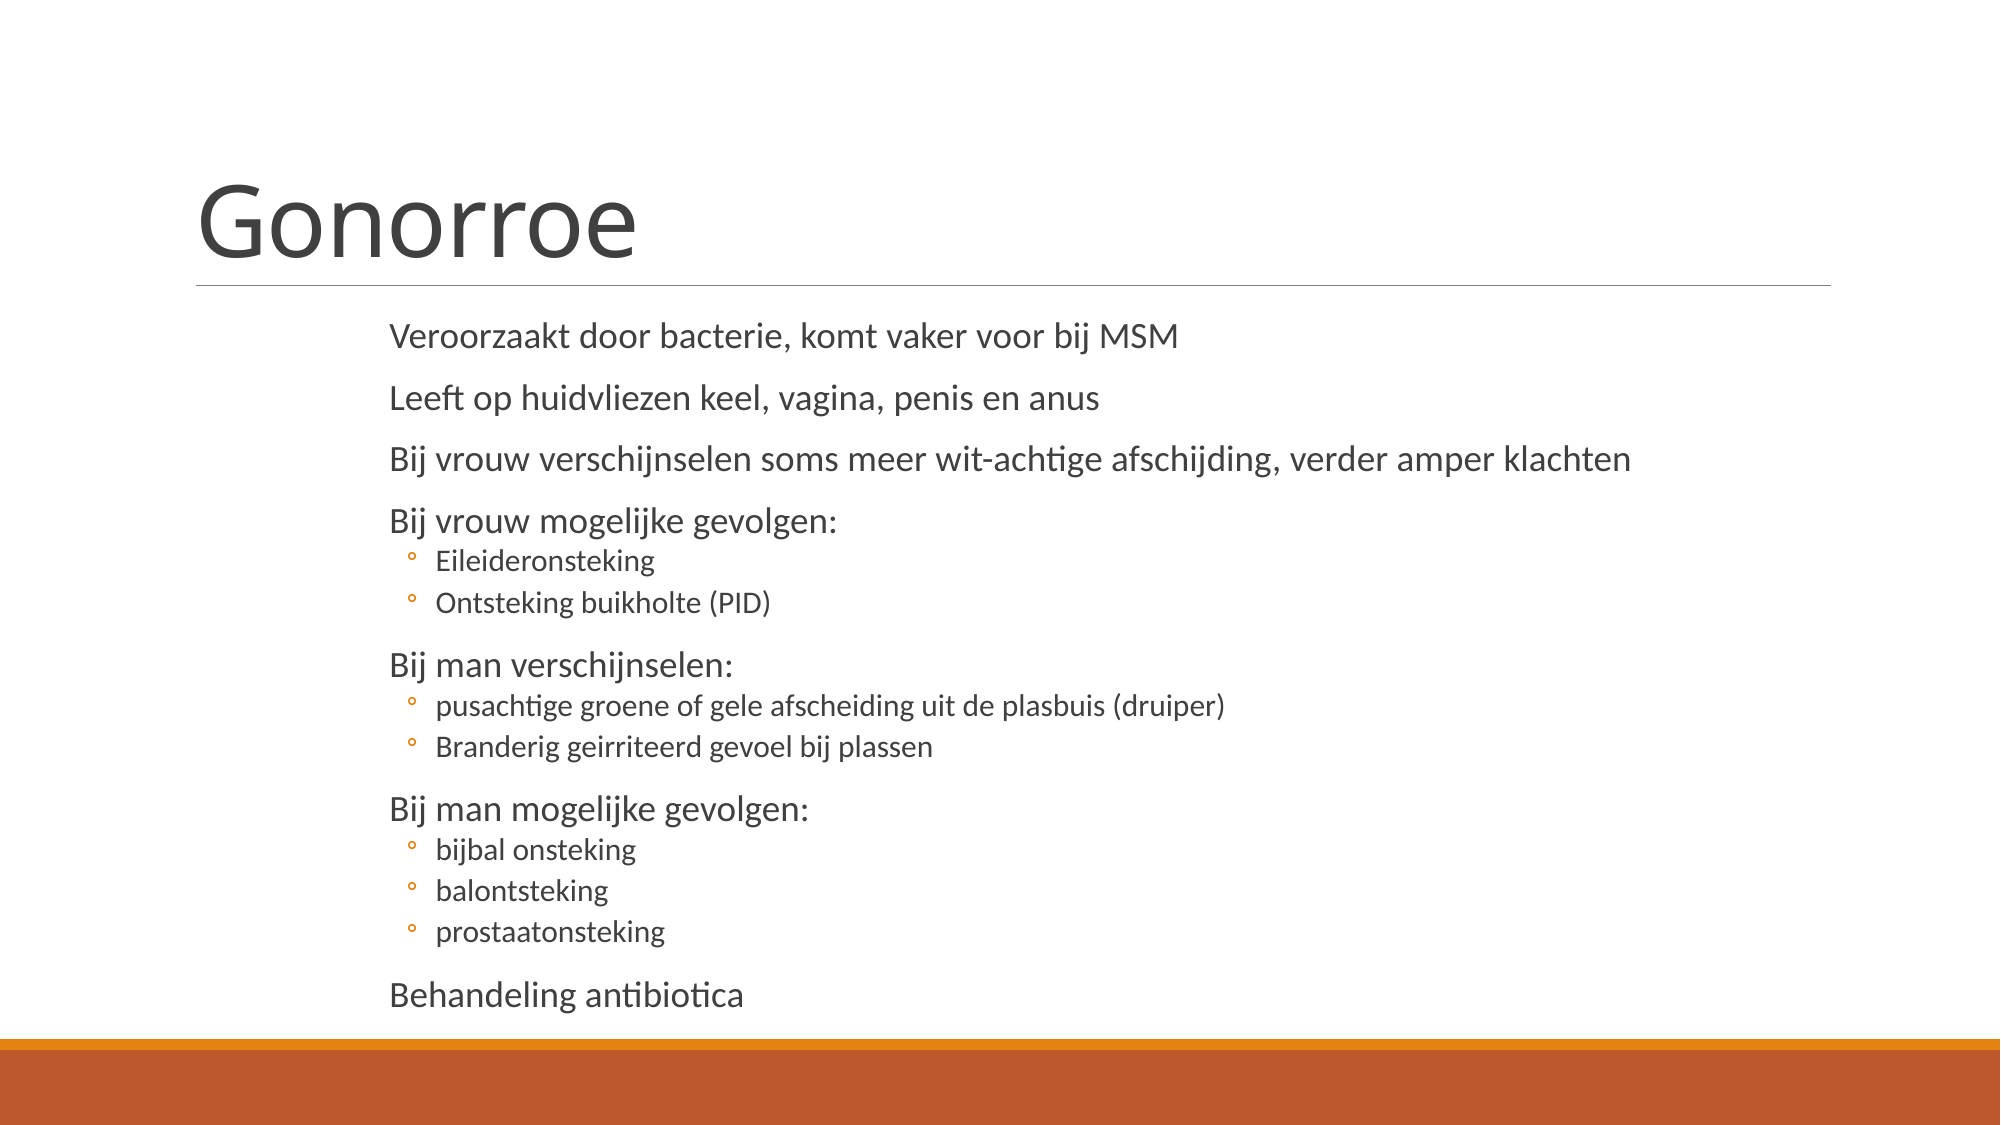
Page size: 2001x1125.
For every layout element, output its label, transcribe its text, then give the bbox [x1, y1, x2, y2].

title Gonorroe [180, 47, 1830, 285]
list Veroorzaakt door bacterie, komt vaker voor bij MSM Leeft op huidvliezen keel, vagina, penis en anus Bij vrouw verschijnselen soms meer wit-achtige afschijding, verder amper klachten Bij vrouw mogelijke gevolgen: Eileideronsteking Ontsteking buikholte (PID) Bij man verschijnselen: pusachtige groene of gele afscheiding uit de plasbuis (druiper) Branderig geirriteerd gevoel bij plassen Bij man mogelijke gevolgen: bijbal onsteking balontsteking prostaatonsteking Behandeling antibiotica [375, 312, 1638, 1035]
